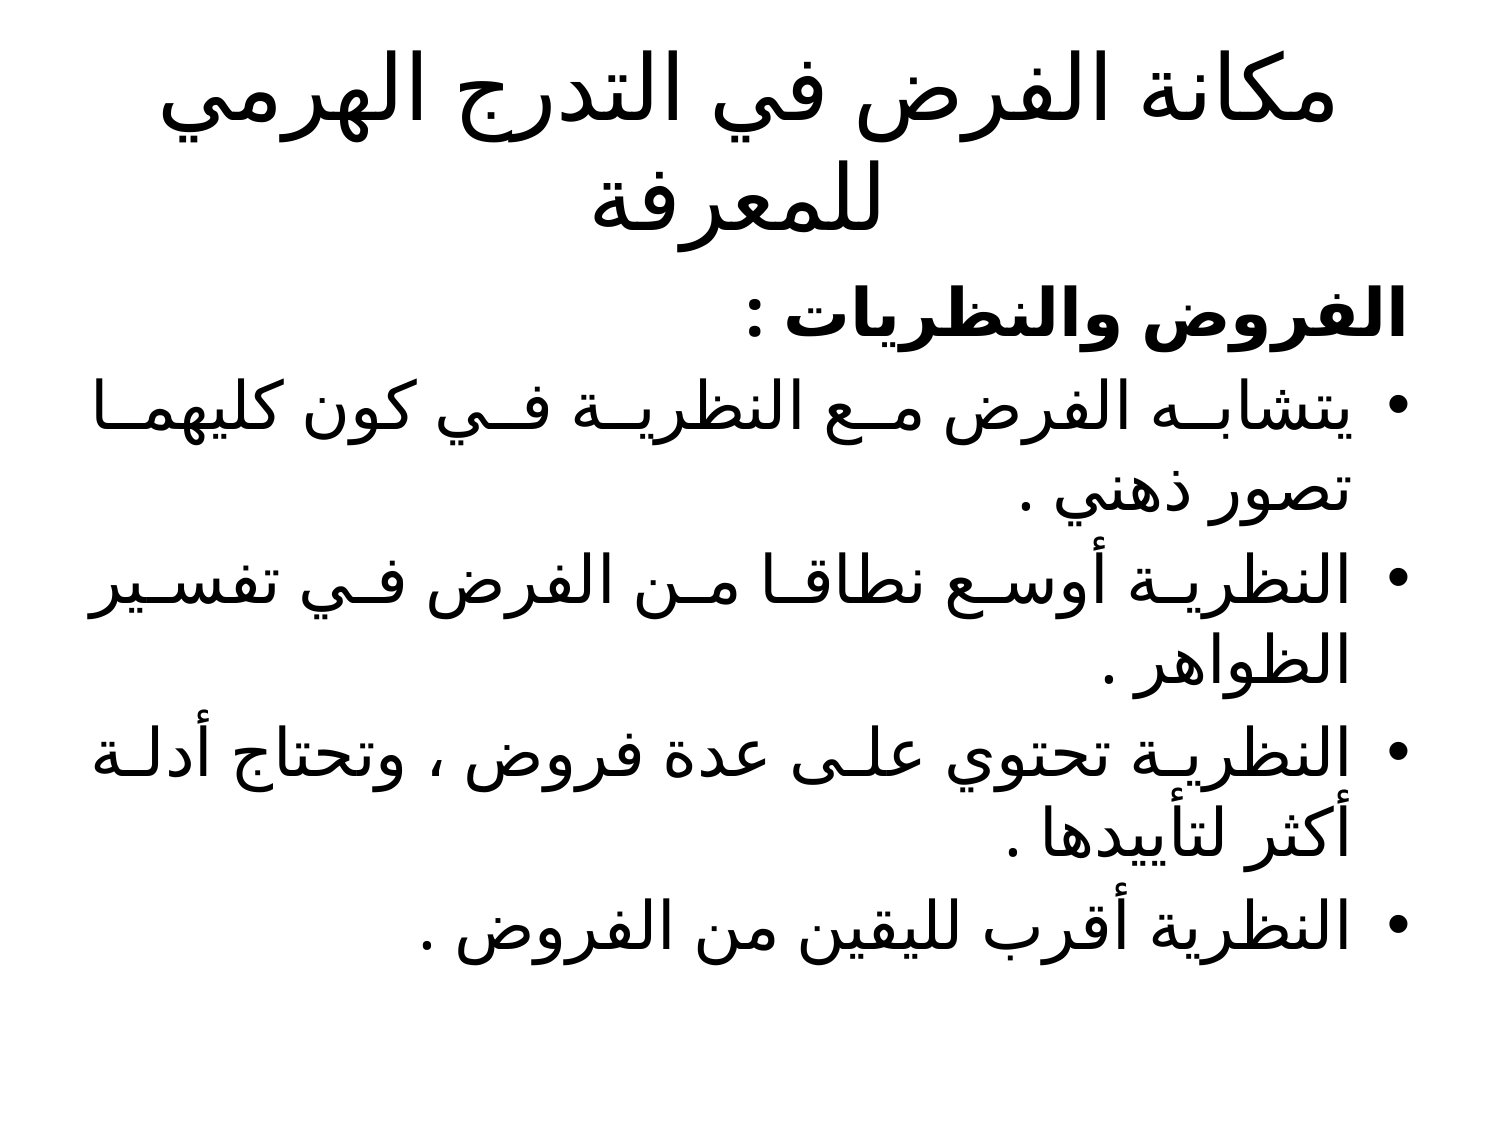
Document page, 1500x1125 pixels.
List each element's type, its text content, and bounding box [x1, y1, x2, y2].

title مكانة الفرض في التدرج الهرمي للمعرفة [75, 45, 1425, 233]
list الفروض والنظريات : يتشابه الفرض مع النظرية في كون كليهما تصور ذهني . النظرية أوسع نطاقا من الفرض في تفسير الظواهر . النظرية تحتوي على عدة فروض ، وتحتاج أدلة أكثر لتأييدها . النظرية أقرب لليقين من الفروض . [75, 262, 1425, 1005]
